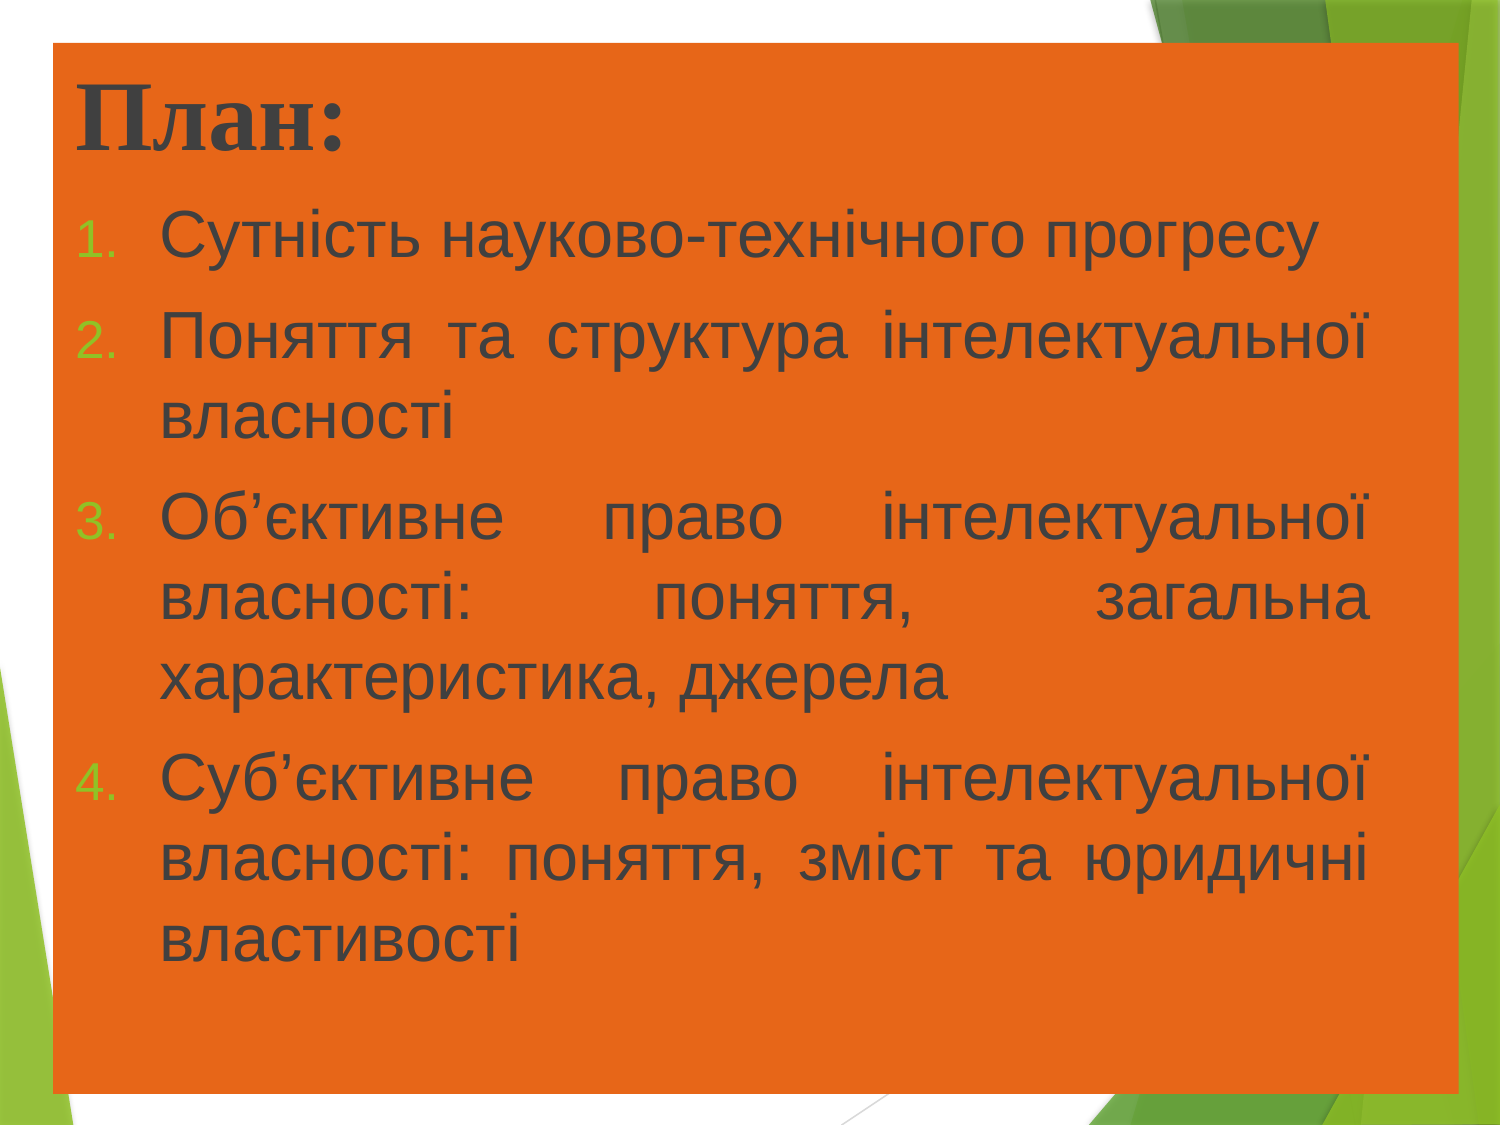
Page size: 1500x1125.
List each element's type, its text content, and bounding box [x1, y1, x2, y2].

list План: Сутність науково-технічного прогресу Поняття та структура інтелектуальної власності Об’єктивне право інтелектуальної власності: поняття, загальна характеристика, джерела Суб’єктивне право інтелектуальної власності: поняття, зміст та юридичні властивості [53, 42, 1459, 1094]
